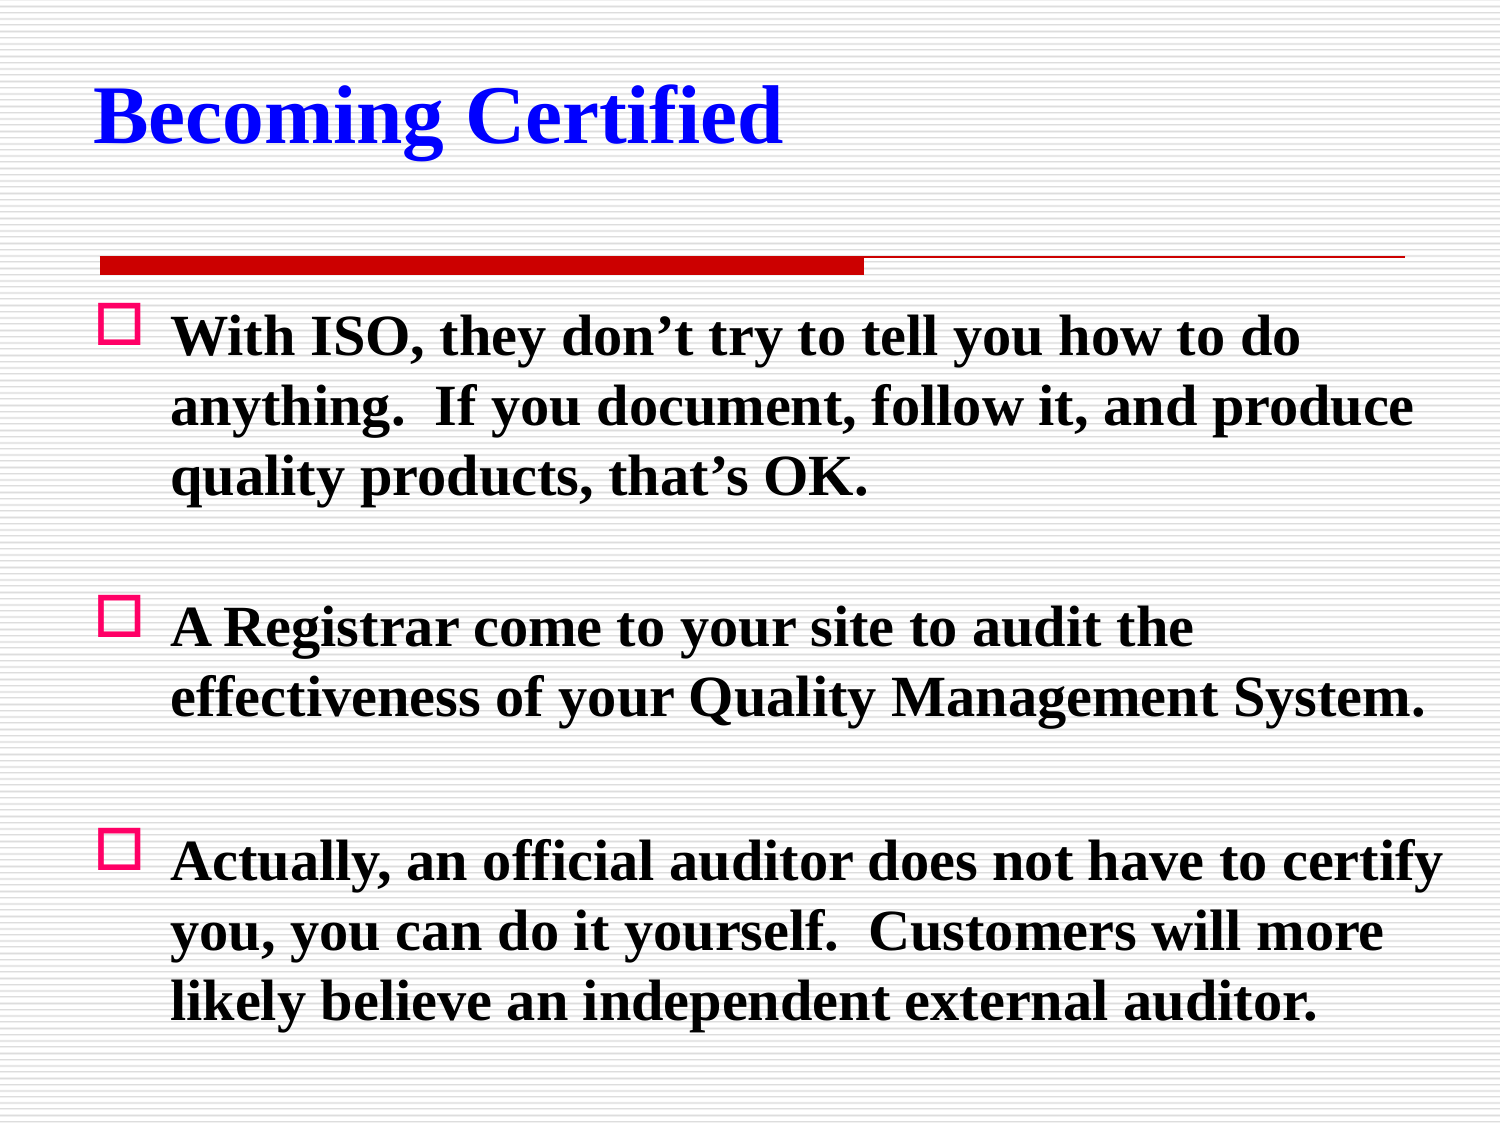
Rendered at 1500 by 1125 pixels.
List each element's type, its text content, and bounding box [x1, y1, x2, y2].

picture [0, 0, 1500, 1125]
text_box With ISO, they don’t try to tell you how to do anything. If you document, follow it, and produce quality products, that’s OK. A Registrar come to your site to audit the effectiveness of your Quality Management System. Actually, an official auditor does not have to certify you, you can do it yourself. Customers will more likely believe an independent external auditor. [78, 289, 1500, 1125]
text_box Becoming Certified [78, 53, 1429, 197]
